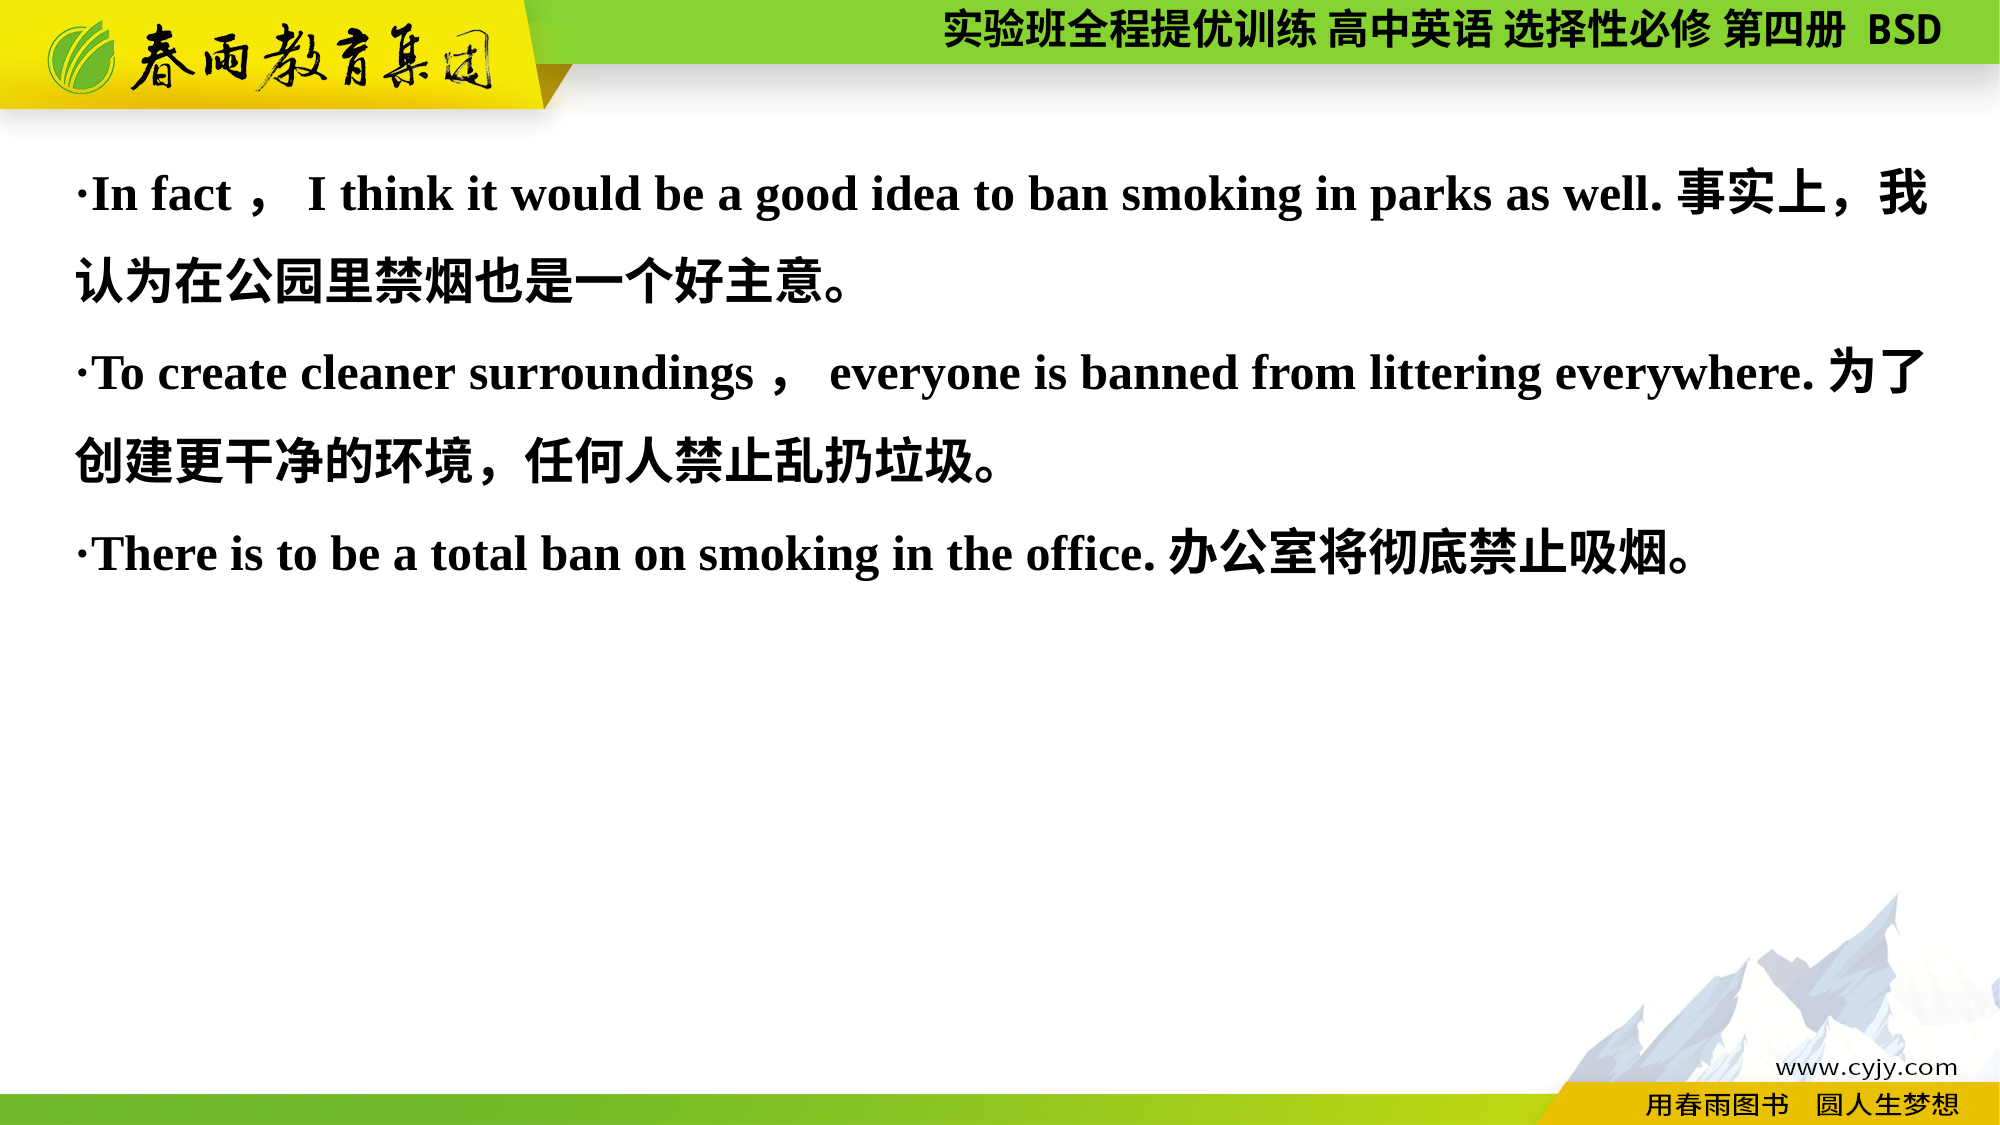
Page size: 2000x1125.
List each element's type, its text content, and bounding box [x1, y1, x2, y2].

list ·In fact，I think it would be a good idea to ban smoking in parks as well.事实上，我认为在公园里禁烟也是一个好主意。 ·To create cleaner surroundings，everyone is banned from littering everywhere.为了创建更干净的环境，任何人禁止乱扔垃圾。 ·There is to be a total ban on smoking in the office.办公室将彻底禁止吸烟。 [59, 122, 1944, 592]
picture [0, 0, 2000, 1125]
